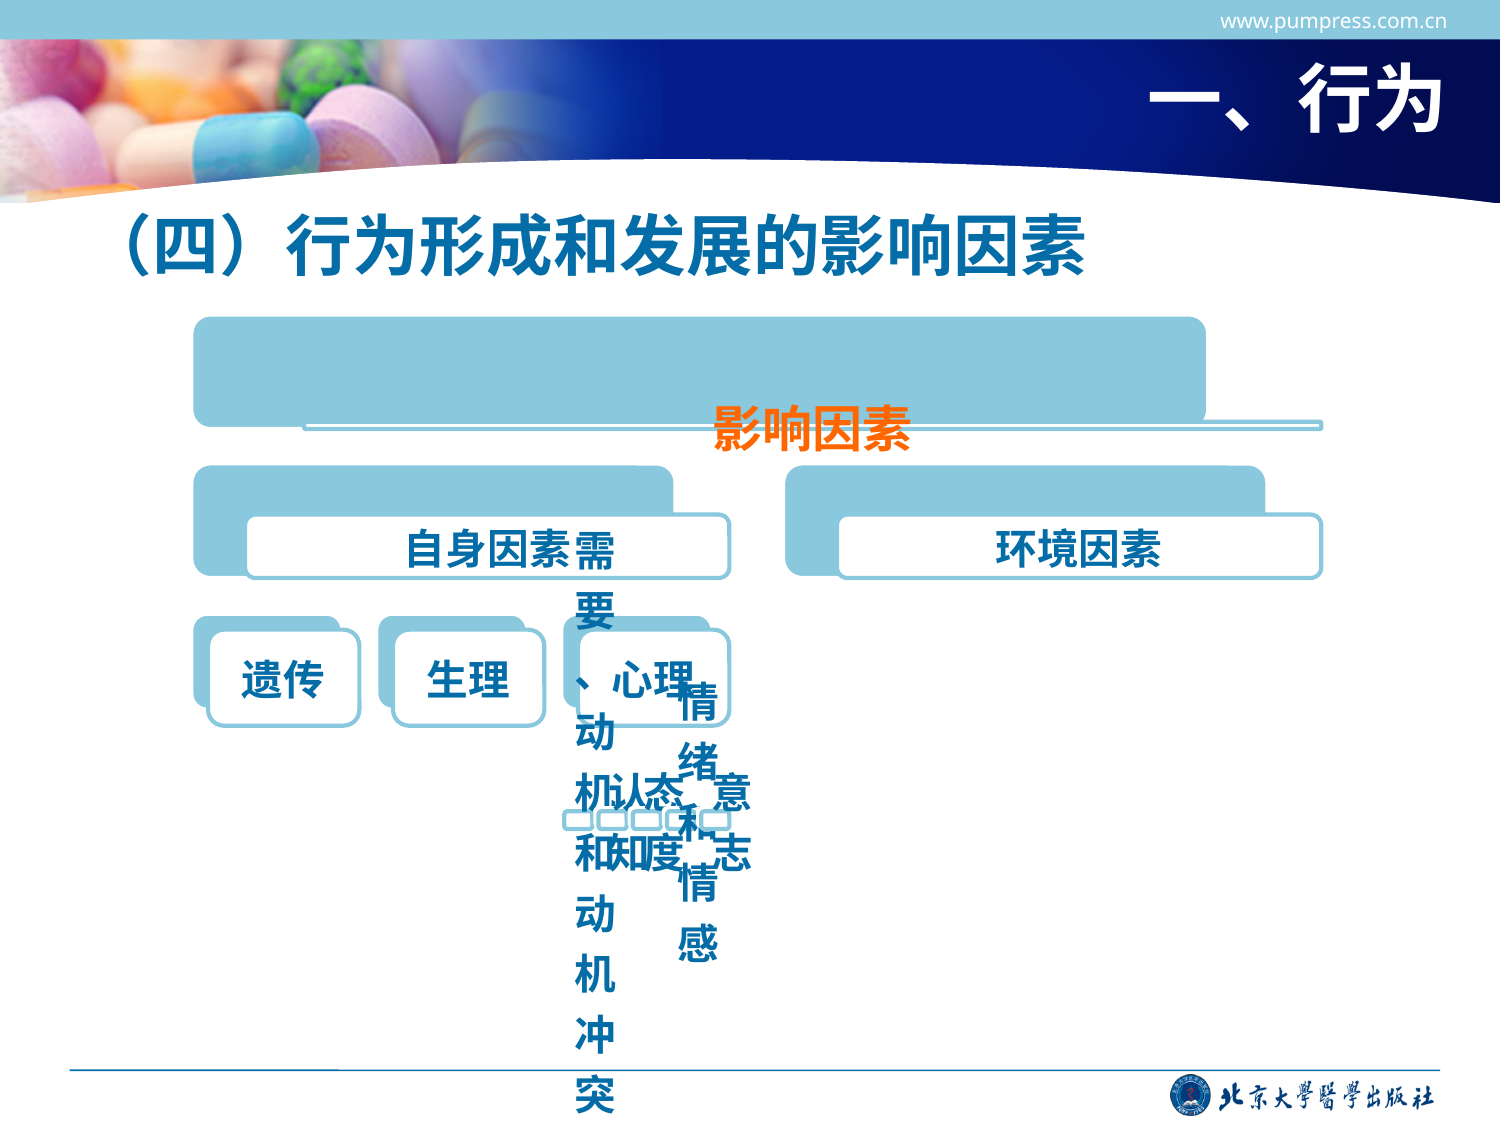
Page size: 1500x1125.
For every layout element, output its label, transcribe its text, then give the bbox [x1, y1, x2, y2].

text_box （四）行为形成和发展的影响因素 [71, 196, 1118, 291]
picture [0, 40, 1500, 203]
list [49, 314, 1463, 1026]
slide_number www.pumpress.com.cn [1024, 0, 1463, 38]
title 一、行为 [137, 49, 1463, 143]
picture [1170, 1074, 1436, 1118]
